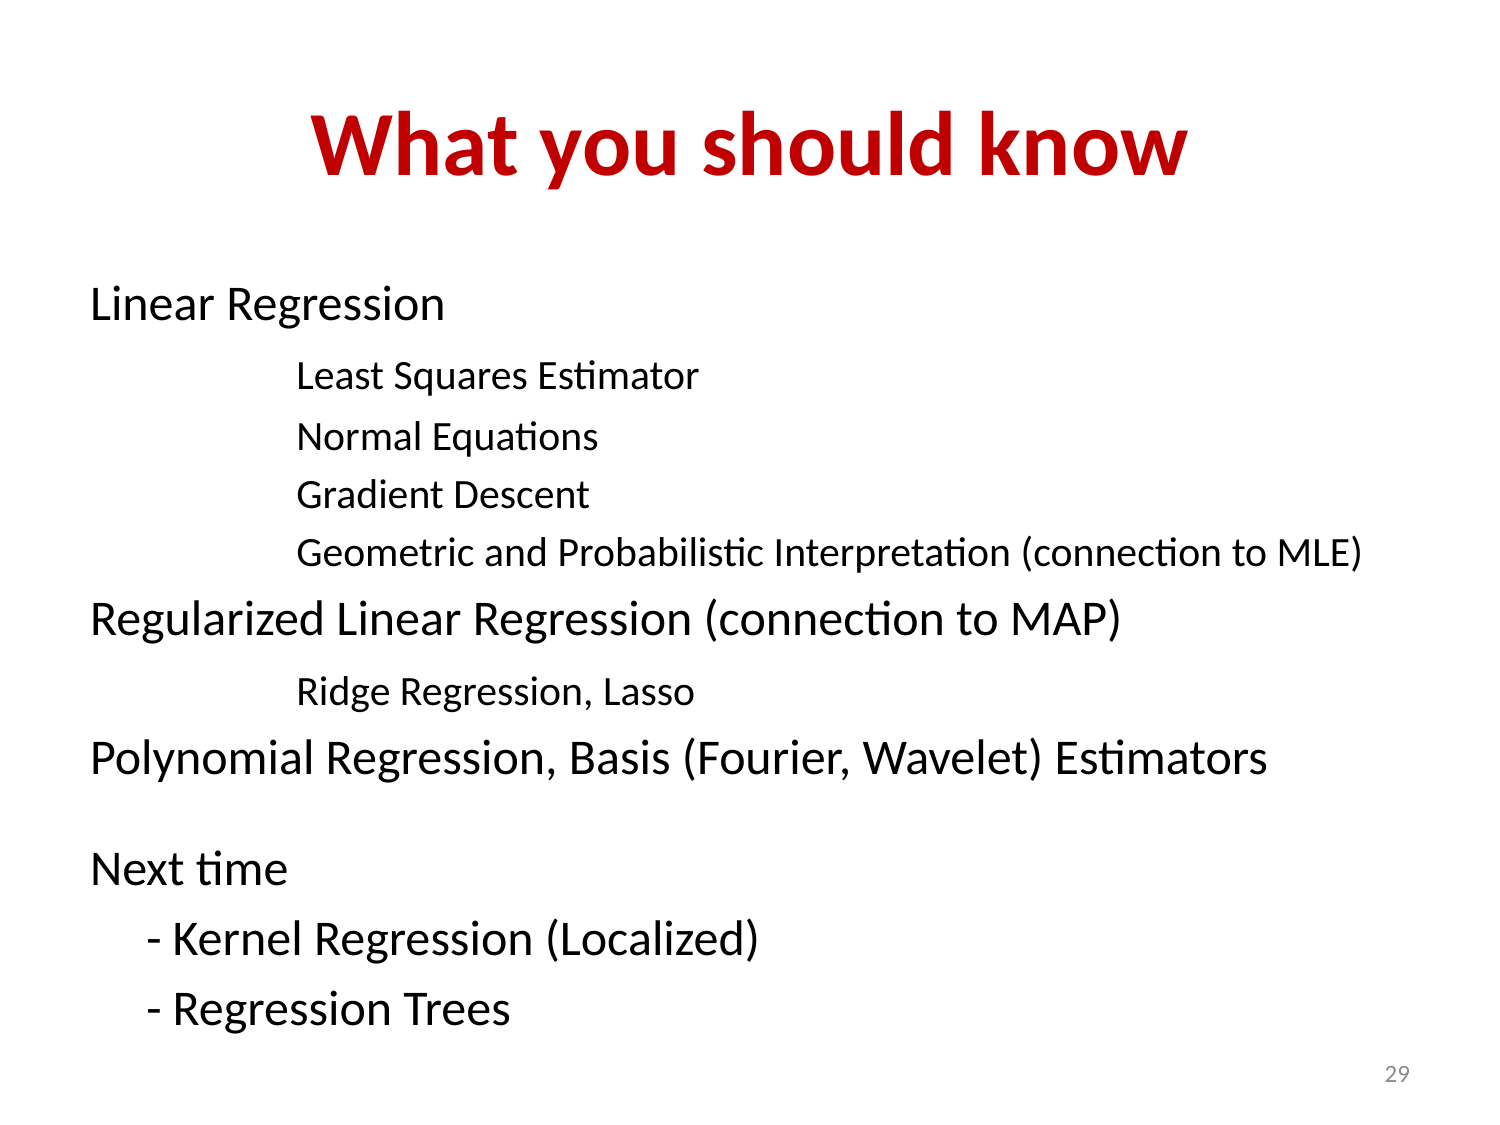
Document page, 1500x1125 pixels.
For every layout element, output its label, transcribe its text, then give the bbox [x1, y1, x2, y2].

list Linear Regression Least Squares Estimator Normal Equations Gradient Descent Geometric and Probabilistic Interpretation (connection to MLE) Regularized Linear Regression (connection to MAP) Ridge Regression, Lasso Polynomial Regression, Basis (Fourier, Wavelet) Estimators Next time - Kernel Regression (Localized) - Regression Trees [75, 262, 1425, 1005]
slide_number 29 [1074, 1042, 1425, 1103]
title What you should know [75, 45, 1425, 233]
